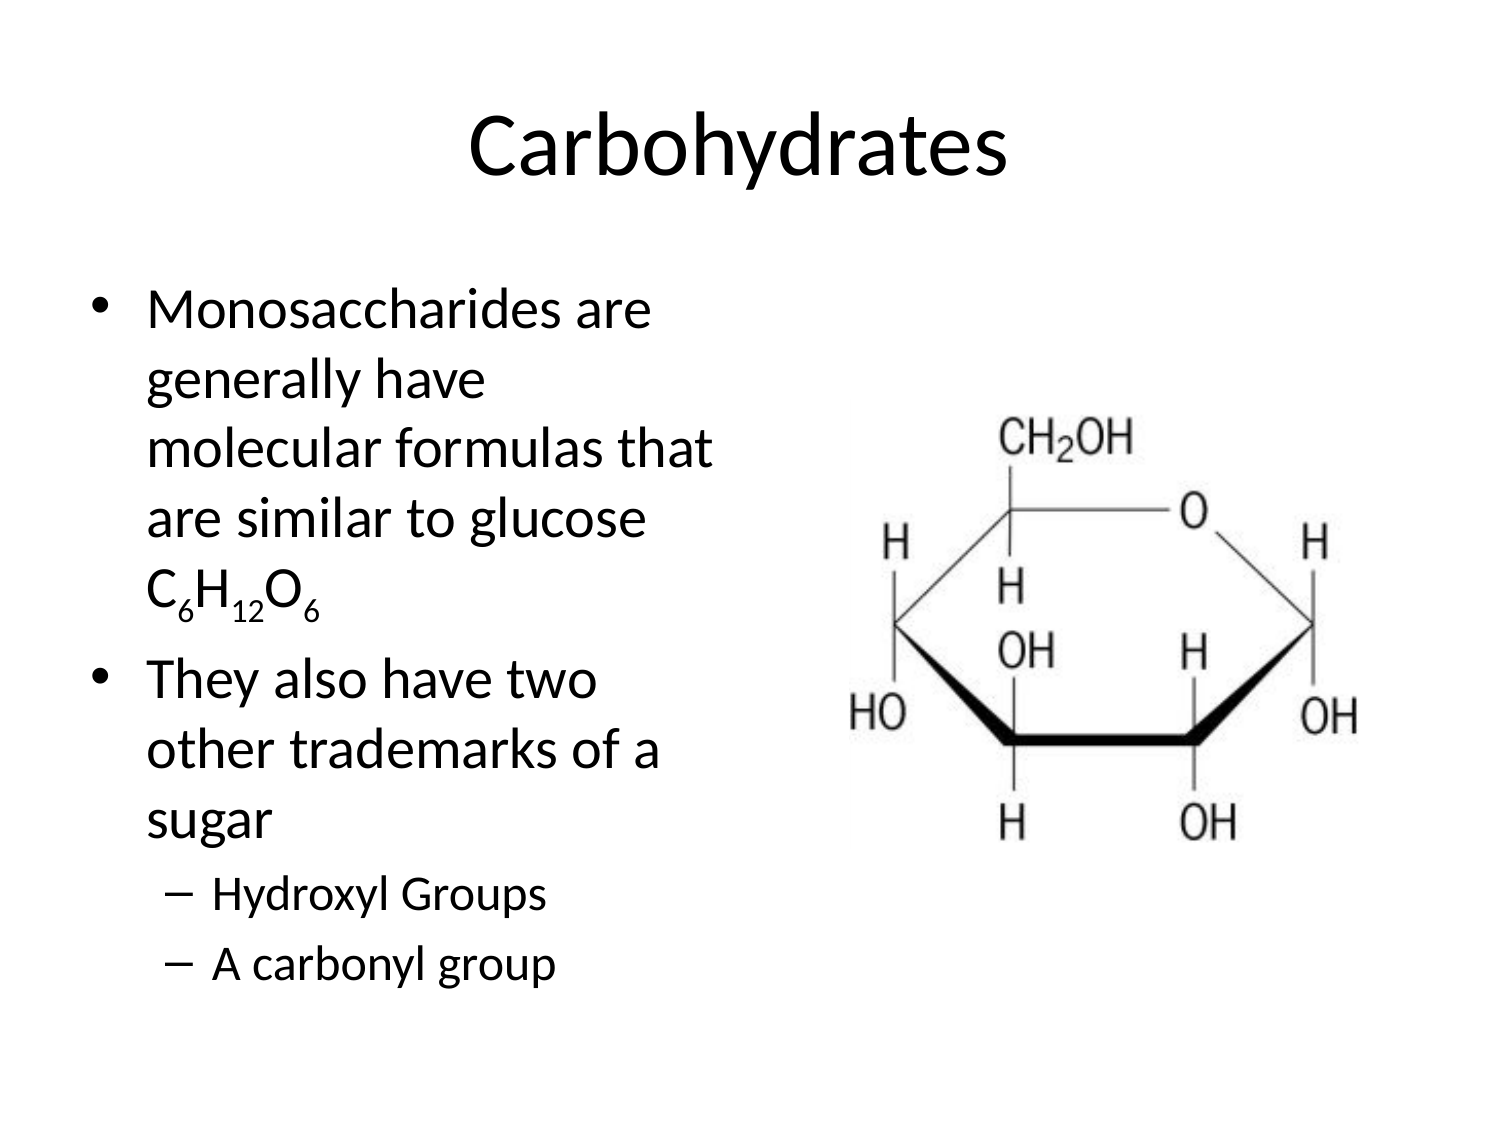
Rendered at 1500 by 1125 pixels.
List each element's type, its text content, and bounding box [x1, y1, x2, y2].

picture [849, 399, 1363, 850]
title Carbohydrates [75, 45, 1425, 233]
list Monosaccharides are generally have molecular formulas that are similar to glucose C6H12O6 They also have two other trademarks of a sugar Hydroxyl Groups A carbonyl group [75, 262, 738, 1050]
